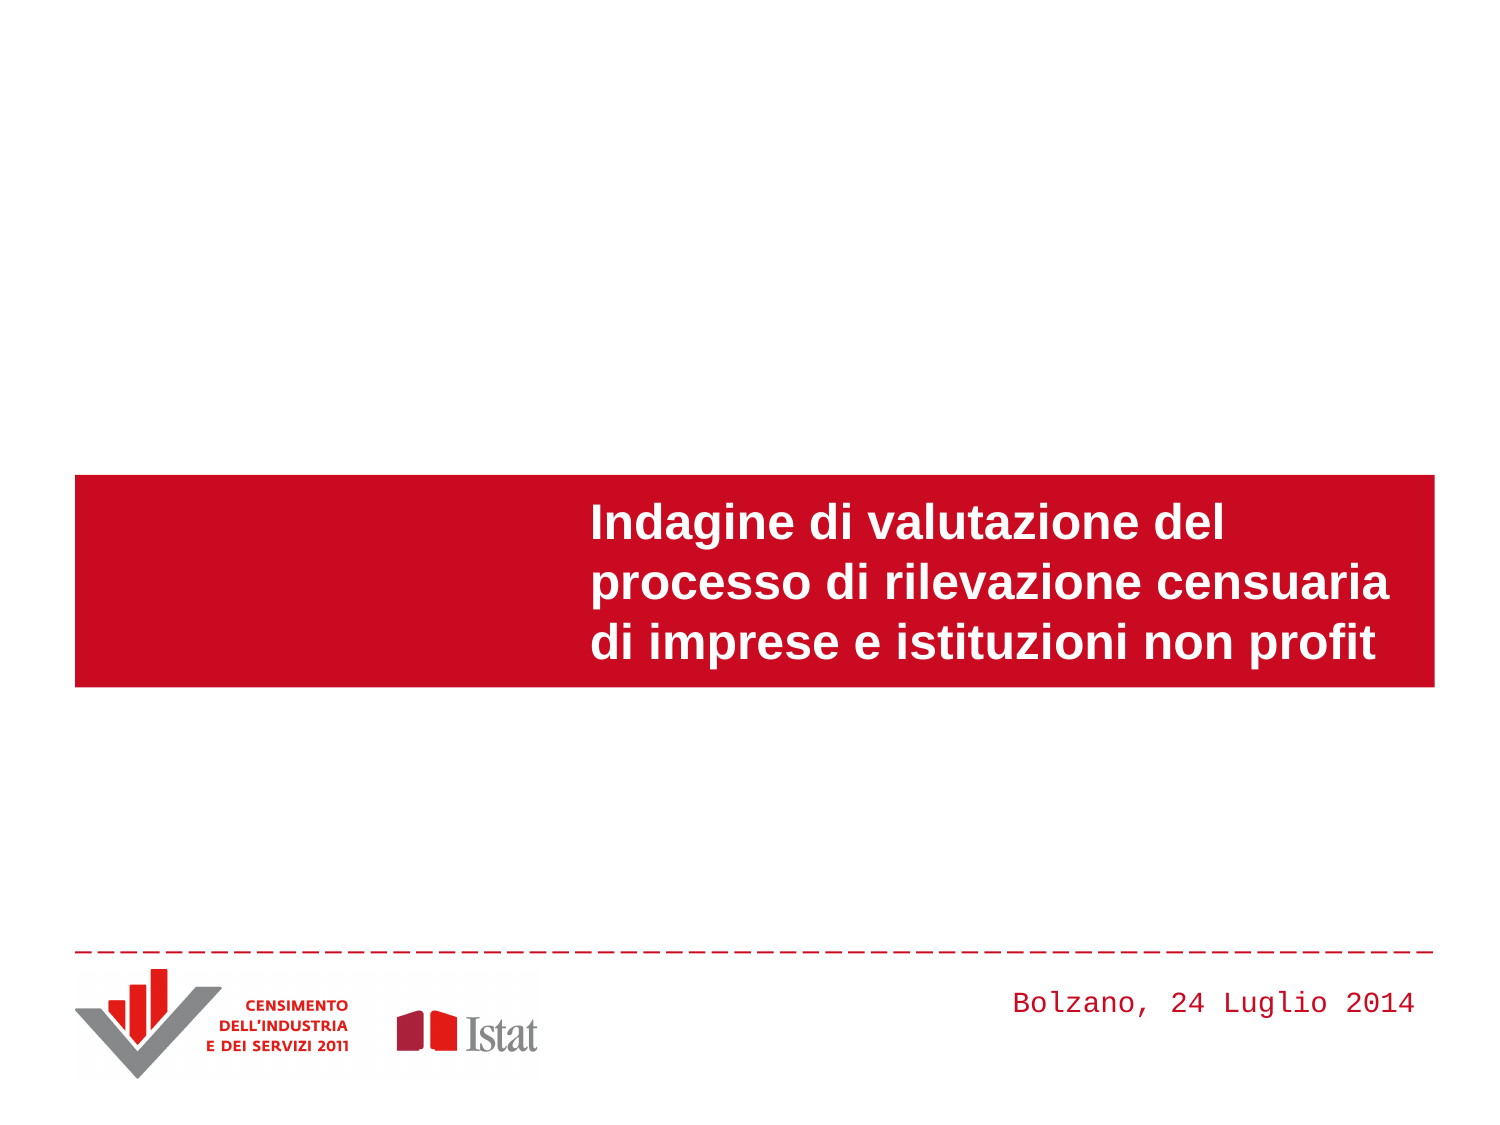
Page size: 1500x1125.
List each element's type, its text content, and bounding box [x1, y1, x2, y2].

picture [74, 969, 538, 1082]
text_box [75, 474, 1435, 688]
text_box Indagine di valutazione del processo di rilevazione censuaria di imprese e istituzioni non profit [575, 482, 1438, 678]
text_box Bolzano, 24 Luglio 2014 [998, 976, 1471, 1026]
